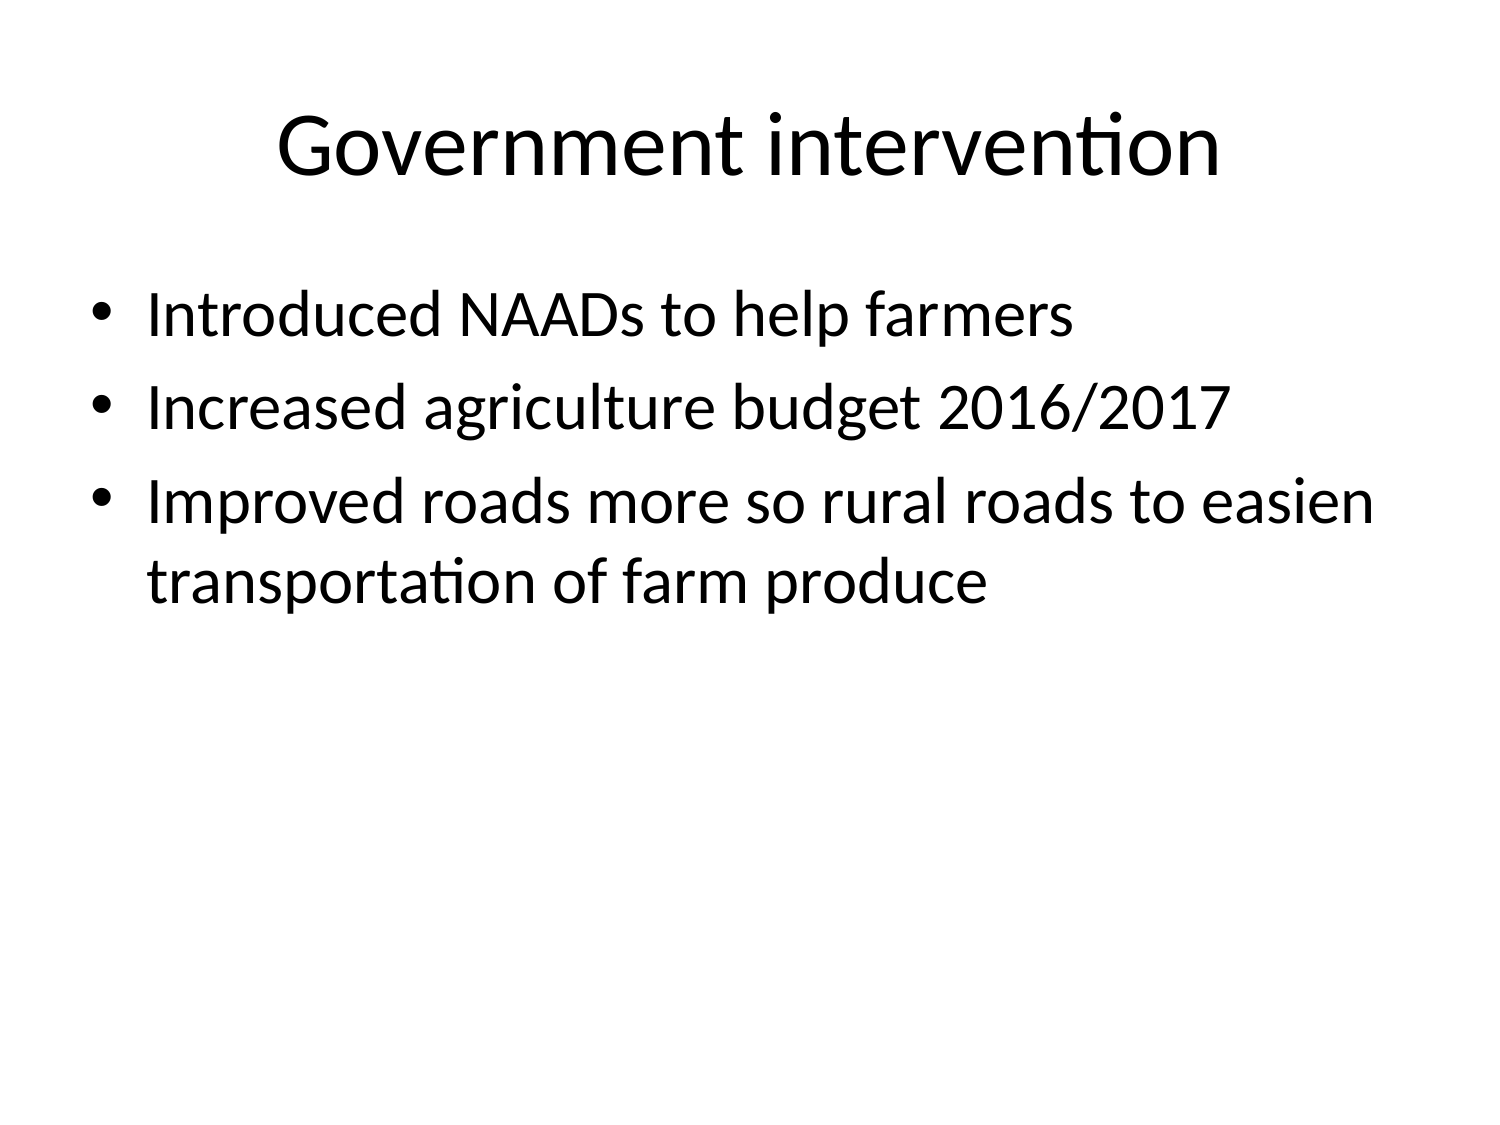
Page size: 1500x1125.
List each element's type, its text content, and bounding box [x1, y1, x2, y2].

title Government intervention [75, 45, 1425, 233]
list Introduced NAADs to help farmers Increased agriculture budget 2016/2017 Improved roads more so rural roads to easien transportation of farm produce [75, 262, 1425, 1005]
